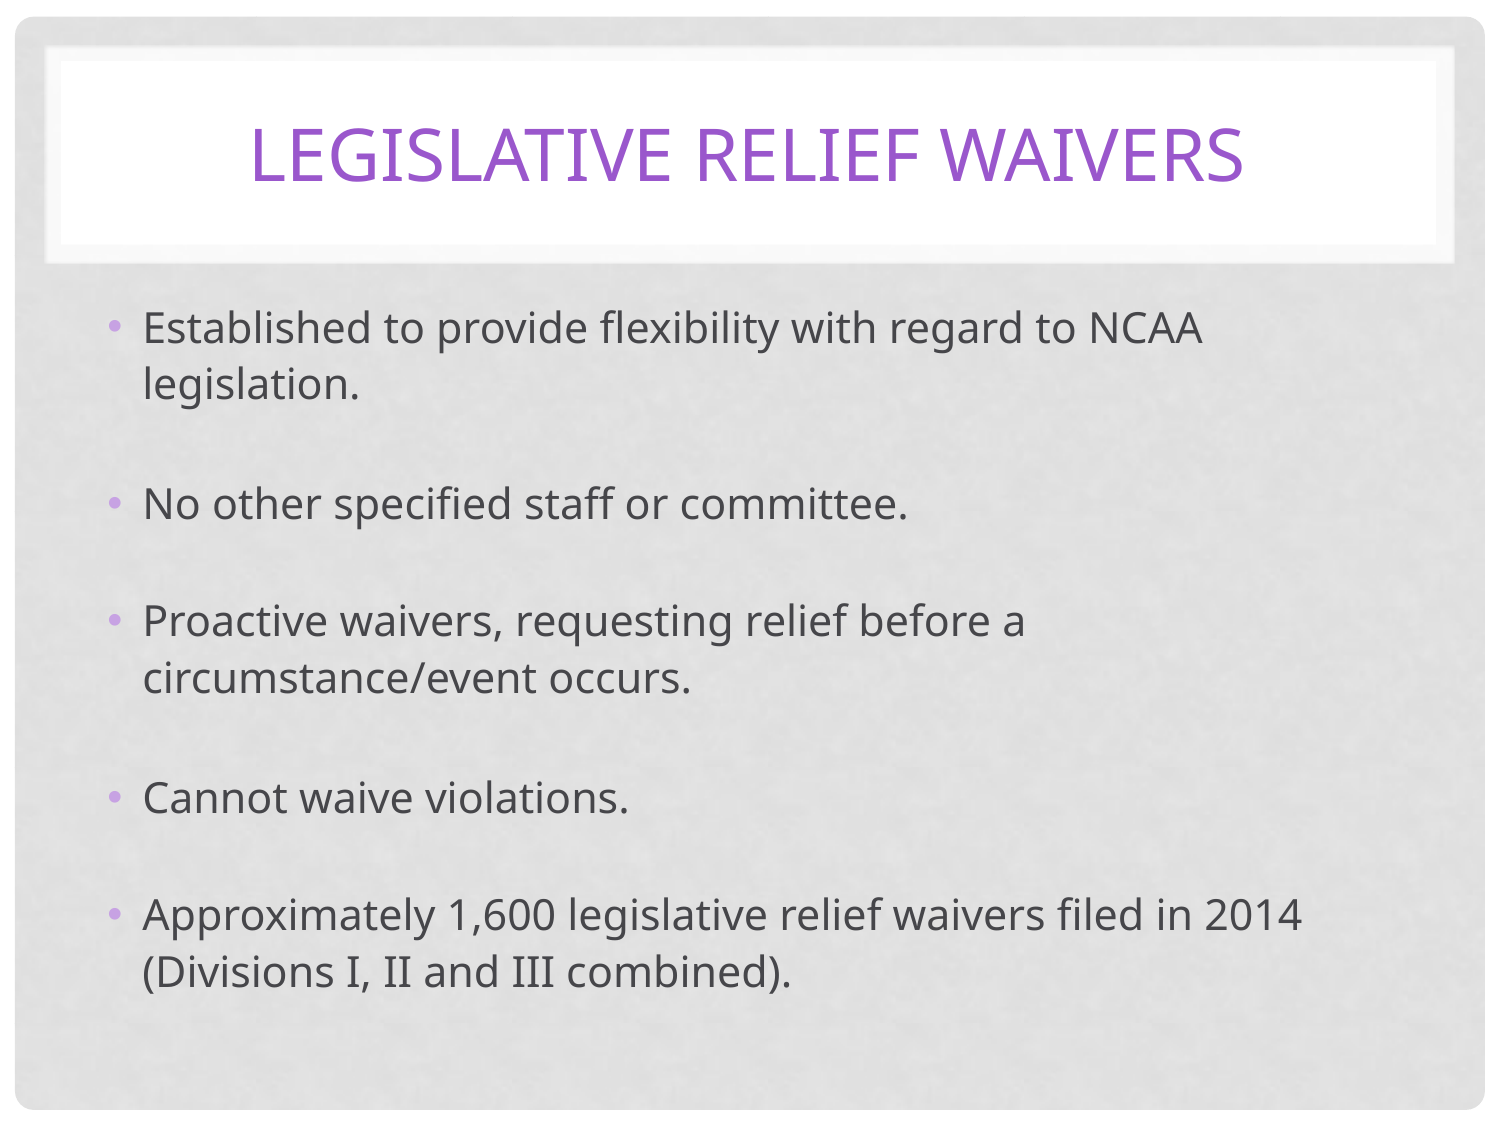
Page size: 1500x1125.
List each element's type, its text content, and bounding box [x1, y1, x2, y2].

list Established to provide flexibility with regard to NCAA legislation. No other specified staff or committee. Proactive waivers, requesting relief before a circumstance/event occurs. Cannot waive violations. Approximately 1,600 legislative relief waivers filed in 2014 (Divisions I, II and III combined). [75, 287, 1425, 1005]
title legislative relief waivers [69, 66, 1425, 238]
